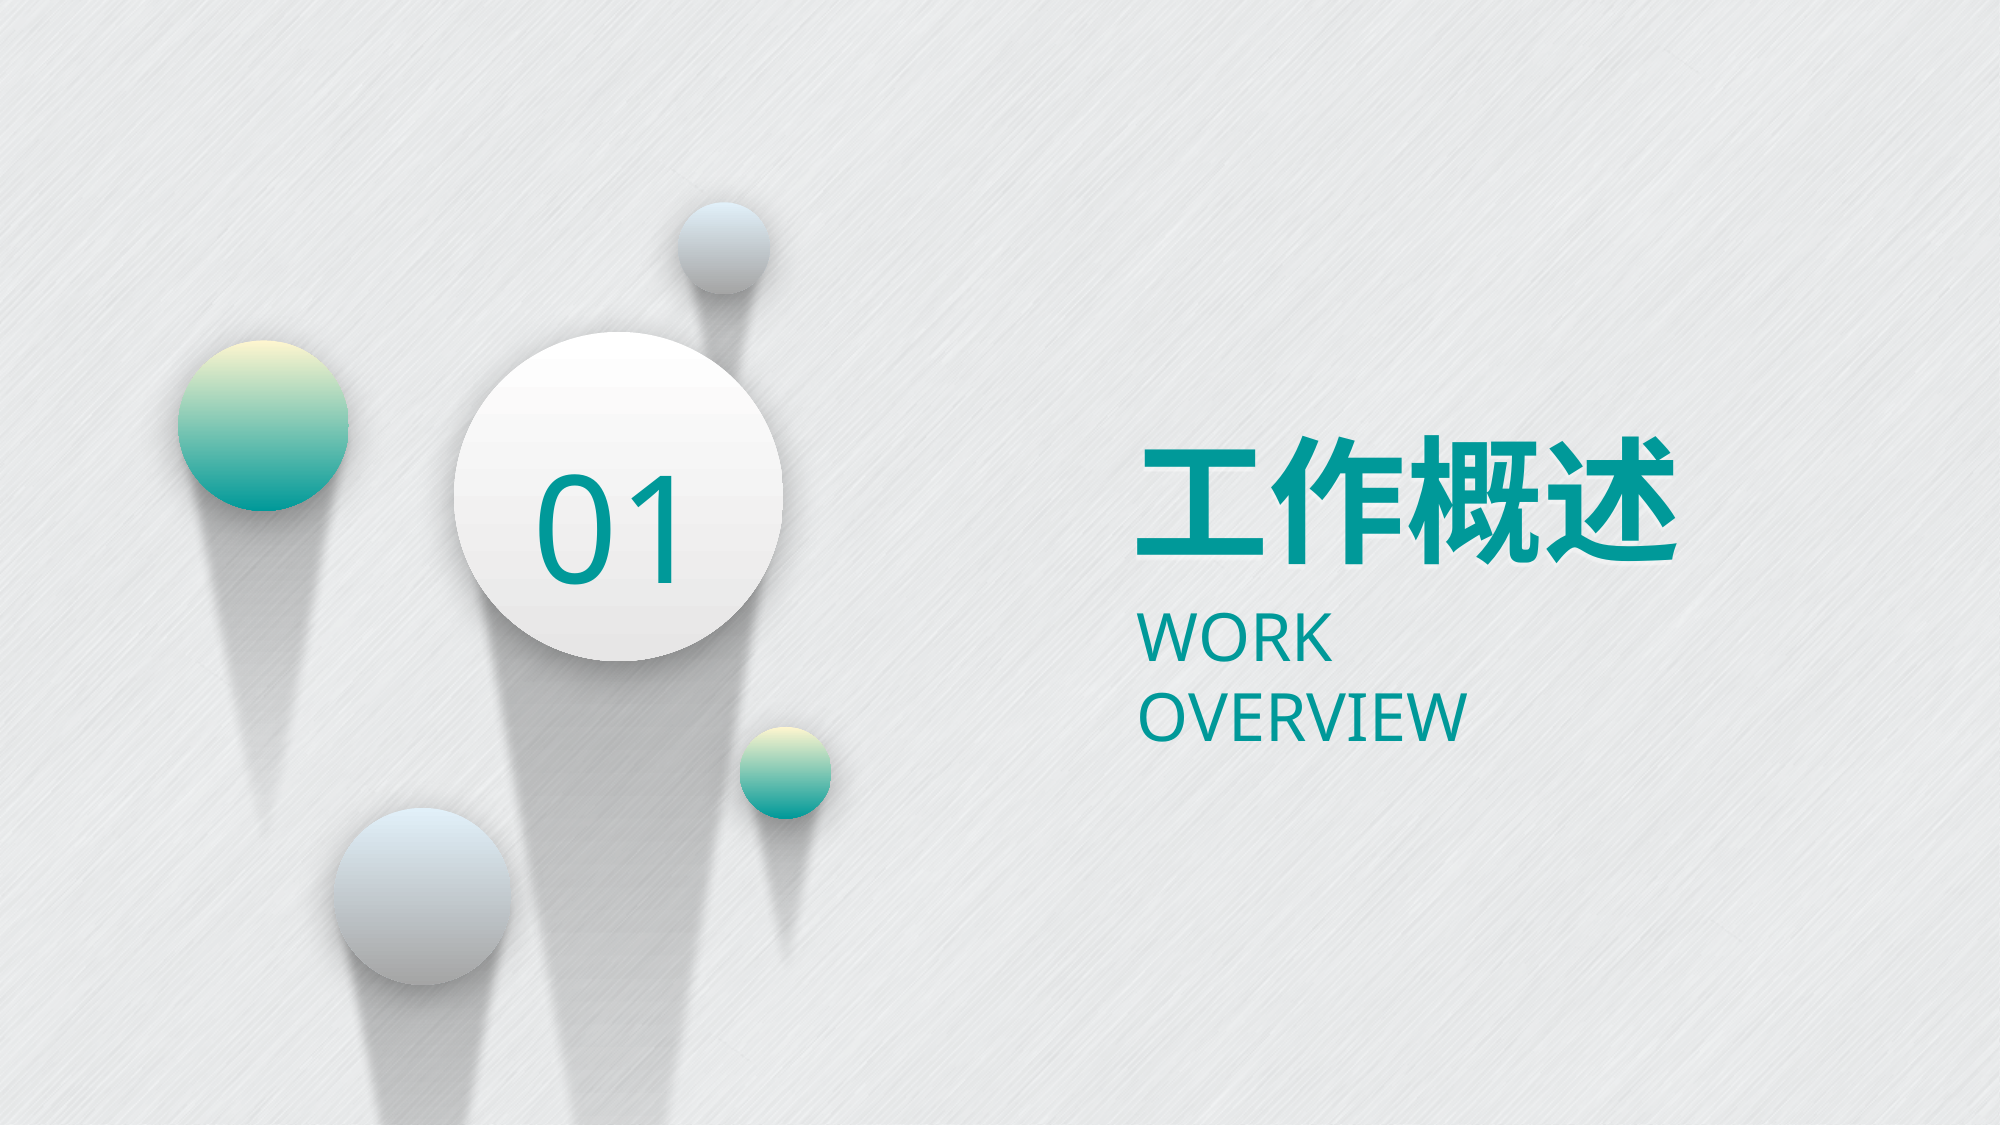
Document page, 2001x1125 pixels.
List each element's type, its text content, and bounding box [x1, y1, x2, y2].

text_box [0, 0, 2000, 1125]
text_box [452, 331, 786, 1125]
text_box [673, 202, 775, 331]
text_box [735, 726, 837, 1023]
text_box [169, 340, 359, 890]
text_box 工作概述 [1116, 407, 1697, 588]
text_box WORK OVERVIEW [1121, 587, 1692, 762]
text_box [325, 807, 521, 1125]
